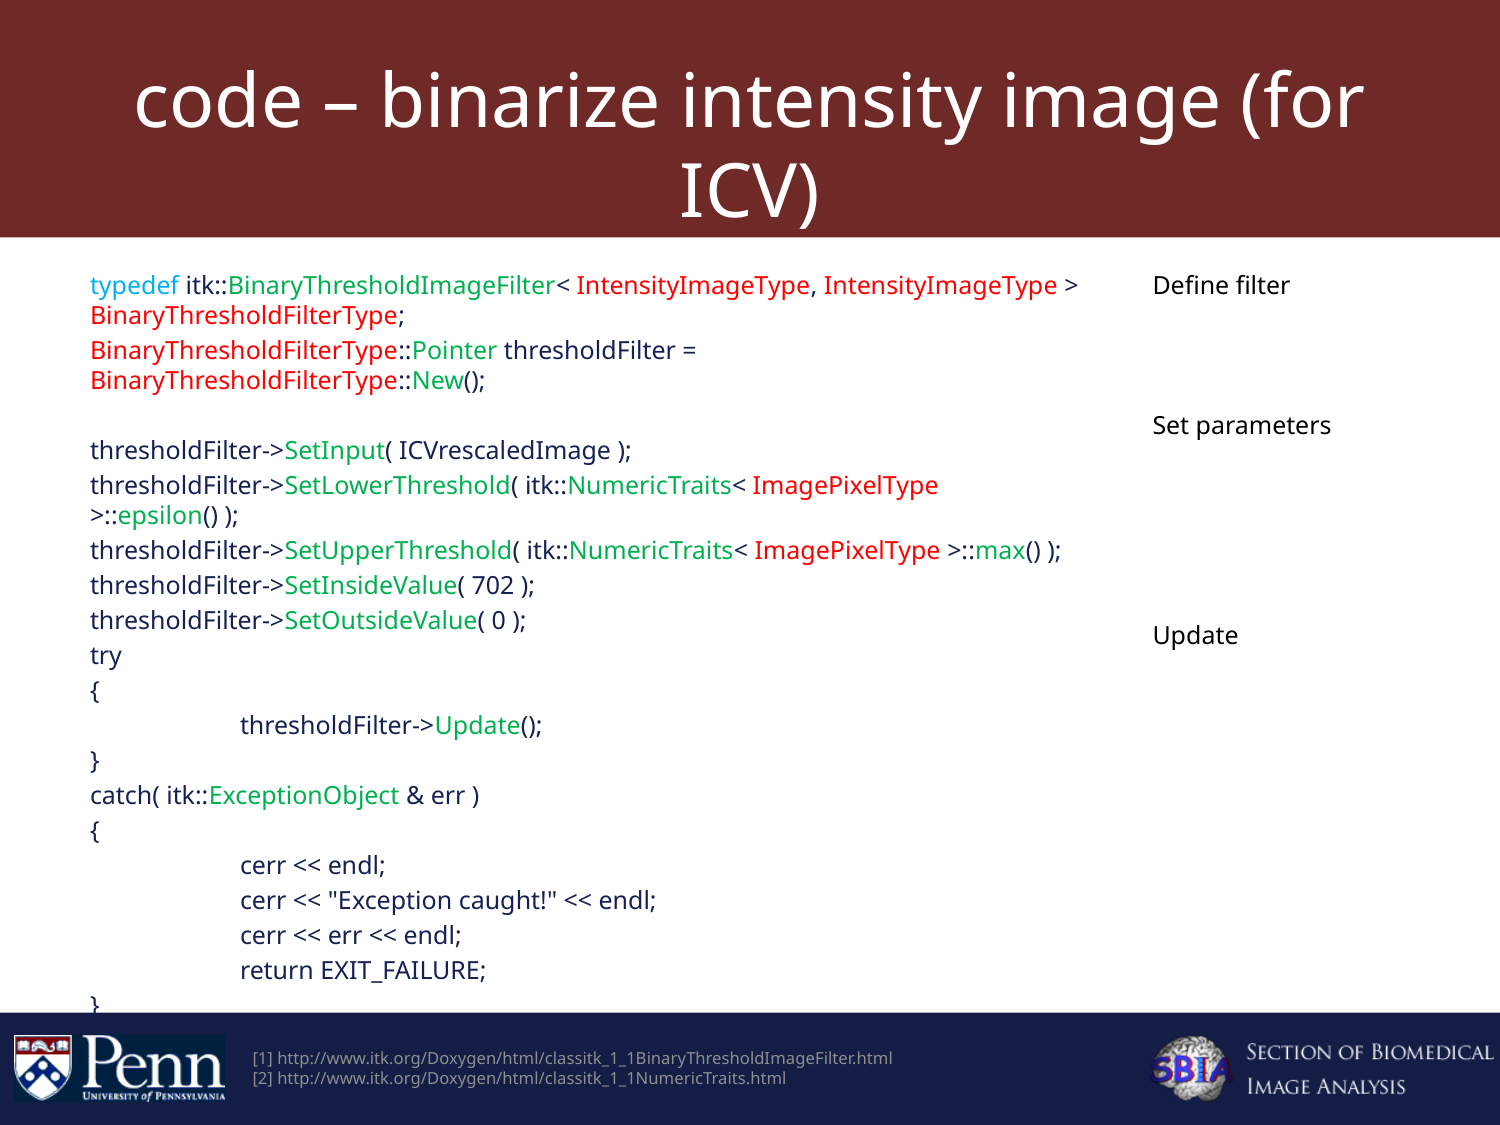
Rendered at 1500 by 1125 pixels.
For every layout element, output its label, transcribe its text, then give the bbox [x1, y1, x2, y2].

footer [1] http://www.itk.org/Doxygen/html/classitk_1_1BinaryThresholdImageFilter.html [2] http://www.itk.org/Doxygen/html/classitk_1_1NumericTraits.html [237, 1037, 1038, 1098]
list Define filter Set parameters Update [1137, 262, 1425, 1013]
list typedef itk::BinaryThresholdImageFilter< IntensityImageType, IntensityImageType > BinaryThresholdFilterType; BinaryThresholdFilterType::Pointer thresholdFilter = BinaryThresholdFilterType::New(); thresholdFilter->SetInput( ICVrescaledImage ); thresholdFilter->SetLowerThreshold( itk::NumericTraits< ImagePixelType >::epsilon() ); thresholdFilter->SetUpperThreshold( itk::NumericTraits< ImagePixelType >::max() ); thresholdFilter->SetInsideValue( 702 ); thresholdFilter->SetOutsideValue( 0 ); try { thresholdFilter->Update(); } catch( itk::ExceptionObject & err ) { cerr << endl; cerr << "Exception caught!" << endl; cerr << err << endl; return EXIT_FAILURE; } [75, 262, 1100, 1013]
title code – binarize intensity image (for ICV) [75, 45, 1425, 238]
picture [1149, 1034, 1494, 1103]
picture [14, 1035, 225, 1102]
